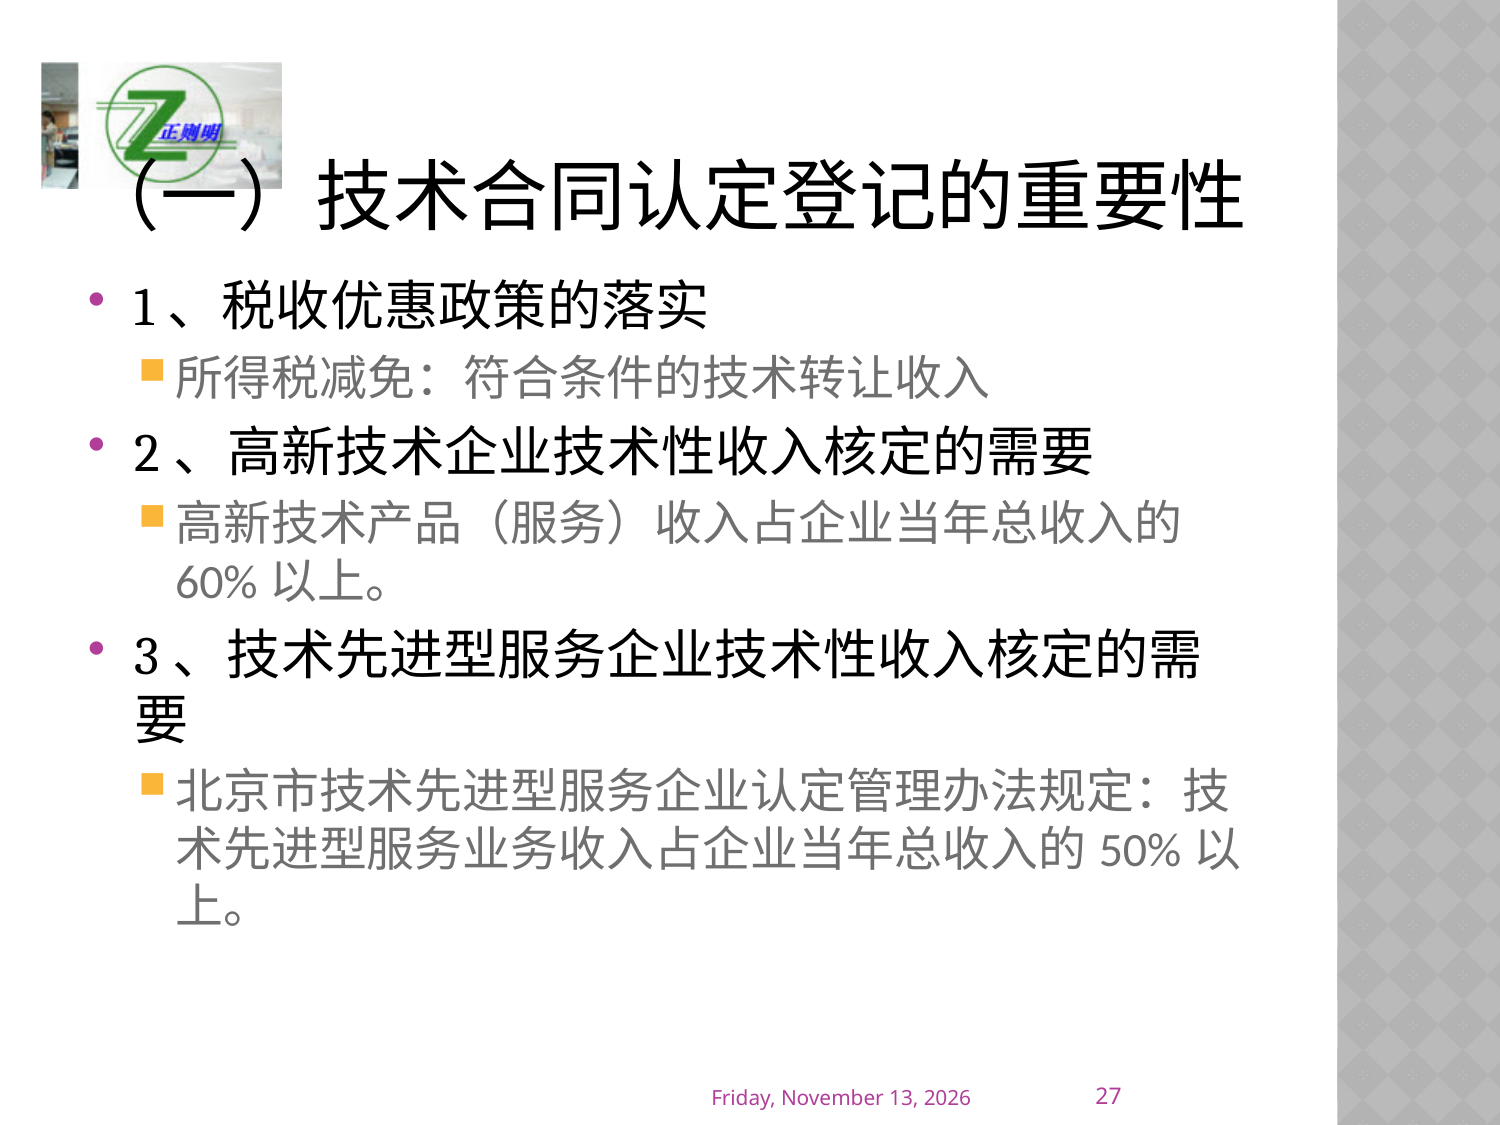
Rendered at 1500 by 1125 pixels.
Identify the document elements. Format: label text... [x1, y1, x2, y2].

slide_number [696, 1075, 1025, 1113]
list 1、税收优惠政策的落实 所得税减免：符合条件的技术转让收入 2、高新技术企业技术性收入核定的需要 高新技术产品（服务）收入占企业当年总收入的60%以上。 3、技术先进型服务企业技术性收入核定的需要 北京市技术先进型服务企业认定管理办法规定：技术先进型服务业务收入占企业当年总收入的50%以上。 [75, 264, 1263, 1059]
slide_number 27 [1025, 1075, 1122, 1113]
title （一）技术合同认定登记的重要性 [75, 52, 1263, 240]
picture [41, 62, 75, 189]
